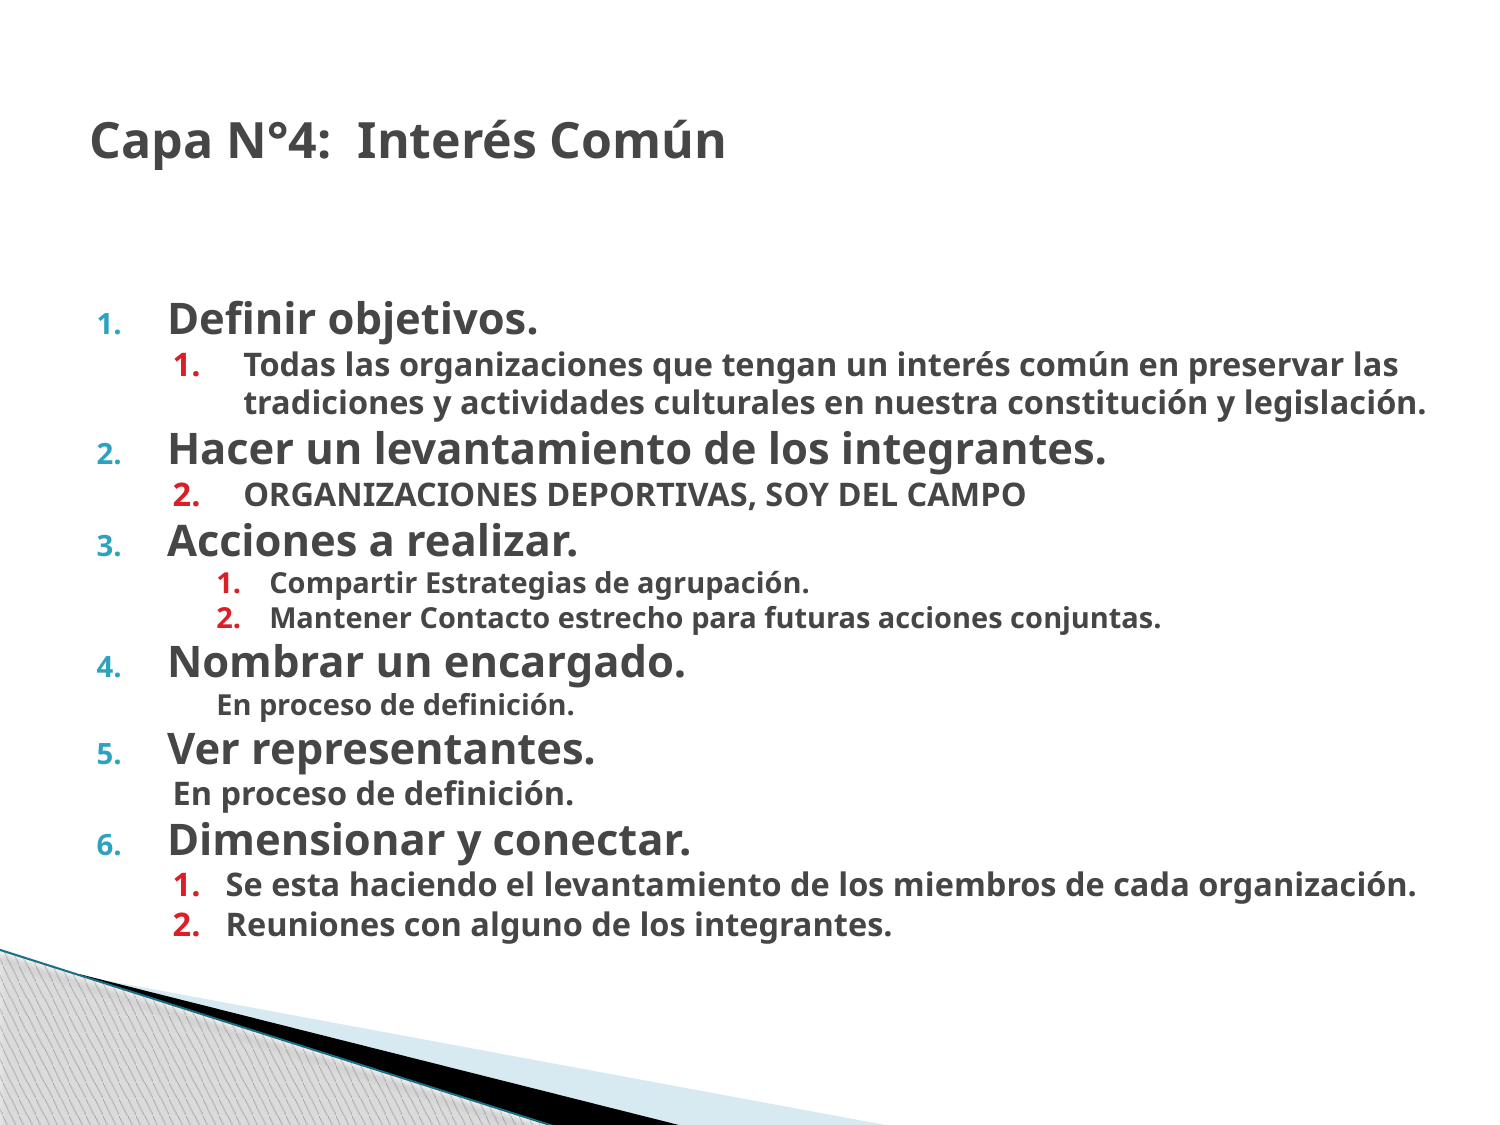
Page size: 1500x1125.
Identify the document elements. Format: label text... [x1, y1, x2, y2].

list Definir objetivos. Todas las organizaciones que tengan un interés común en preservar las tradiciones y actividades culturales en nuestra constitución y legislación. Hacer un levantamiento de los integrantes. ORGANIZACIONES DEPORTIVAS, SOY DEL CAMPO Acciones a realizar. Compartir Estrategias de agrupación. Mantener Contacto estrecho para futuras acciones conjuntas. Nombrar un encargado. En proceso de definición. Ver representantes. En proceso de definición. Dimensionar y conectar. Se esta haciendo el levantamiento de los miembros de cada organización. Reuniones con alguno de los integrantes. [64, 231, 1471, 965]
title Capa N°4: Interés Común [75, 45, 1425, 231]
